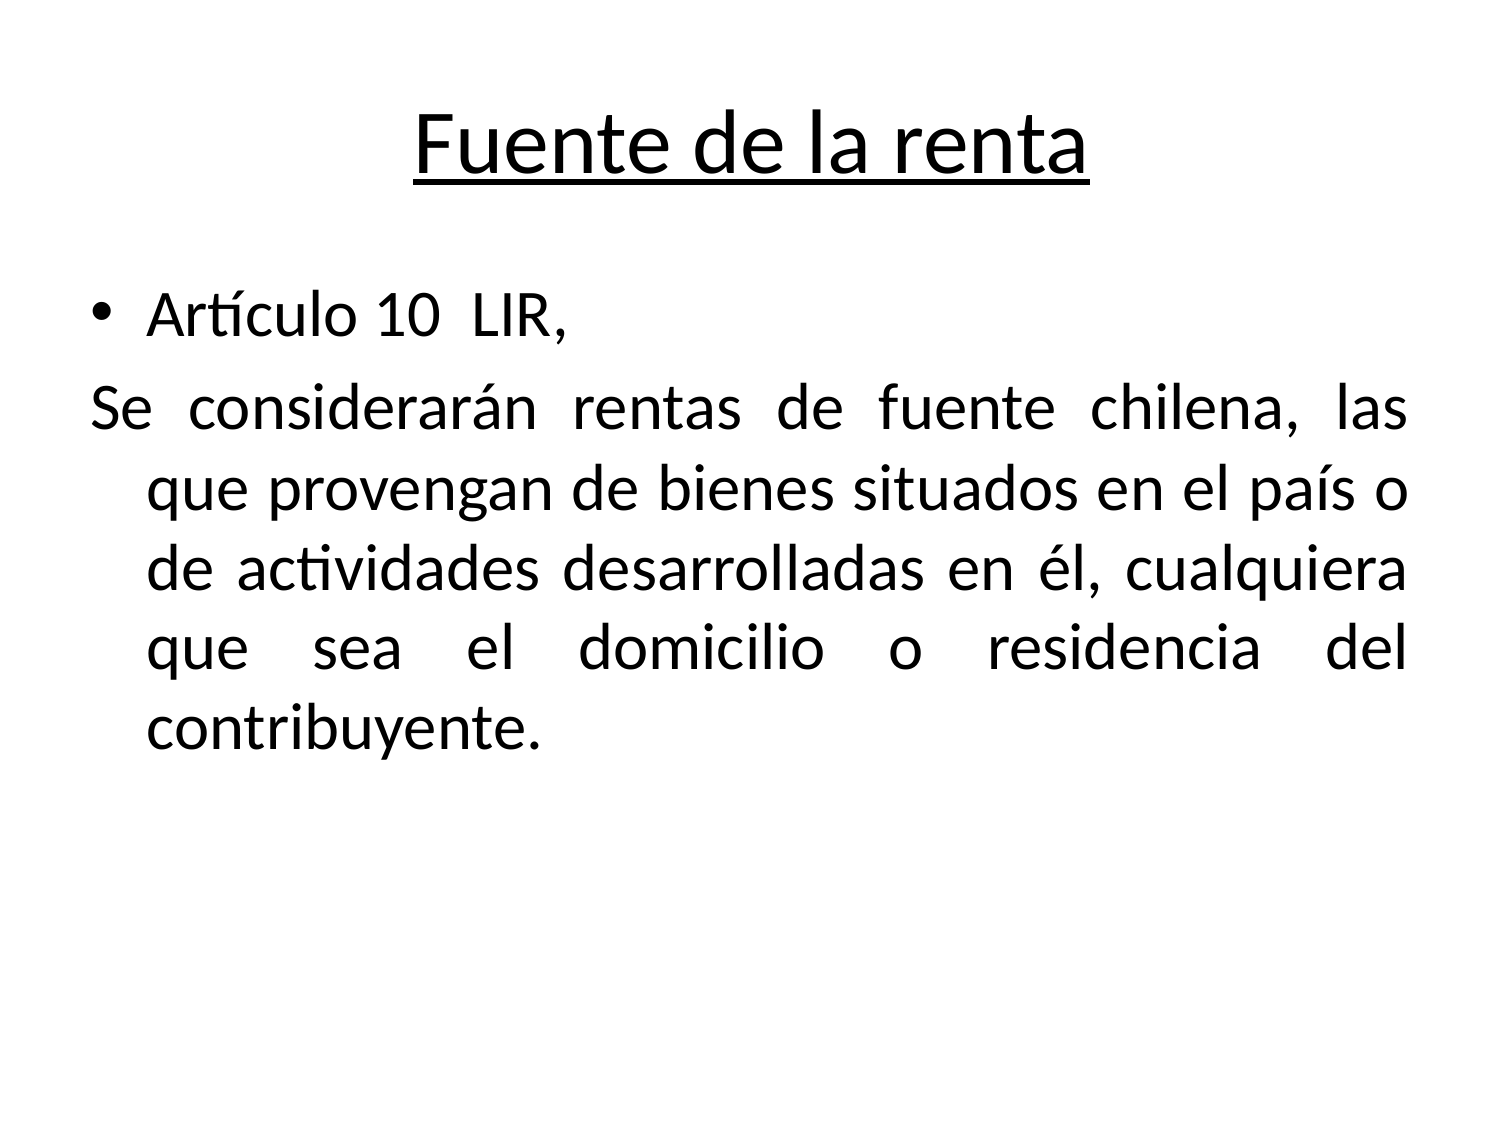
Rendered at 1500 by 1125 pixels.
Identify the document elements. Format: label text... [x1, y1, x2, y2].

list Artículo 10 LIR, Se considerarán rentas de fuente chilena, las que provengan de bienes situados en el país o de actividades desarrolladas en él, cualquiera que sea el domicilio o residencia del contribuyente. [74, 262, 1426, 1006]
title Fuente de la renta [76, 42, 1428, 231]
